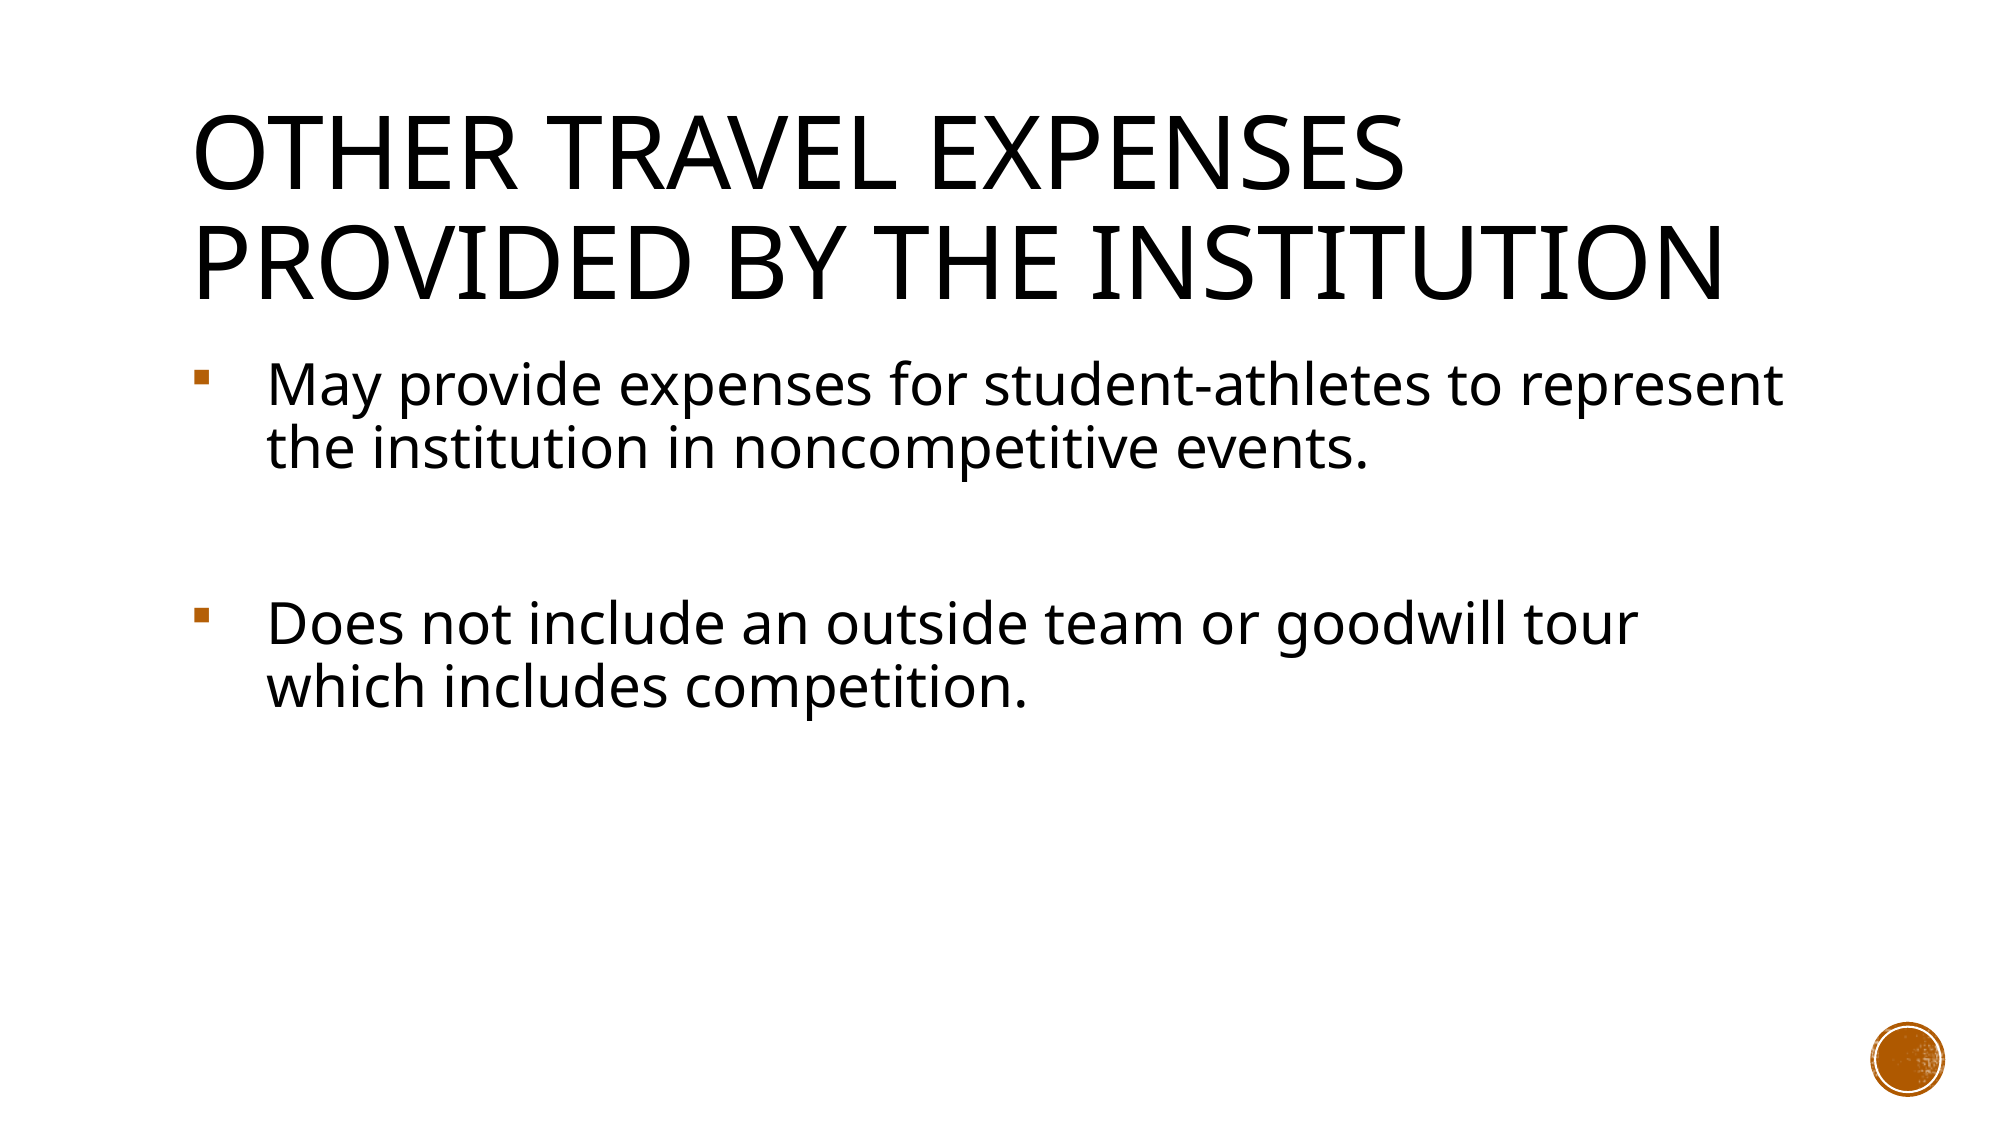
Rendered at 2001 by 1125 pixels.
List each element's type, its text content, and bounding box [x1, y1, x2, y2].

list May provide expenses for student-athletes to represent the institution in noncompetitive events. Does not include an outside team or goodwill tour which includes competition. [175, 348, 1826, 1078]
title Other travel expenses provided by the institution [175, 79, 1826, 344]
